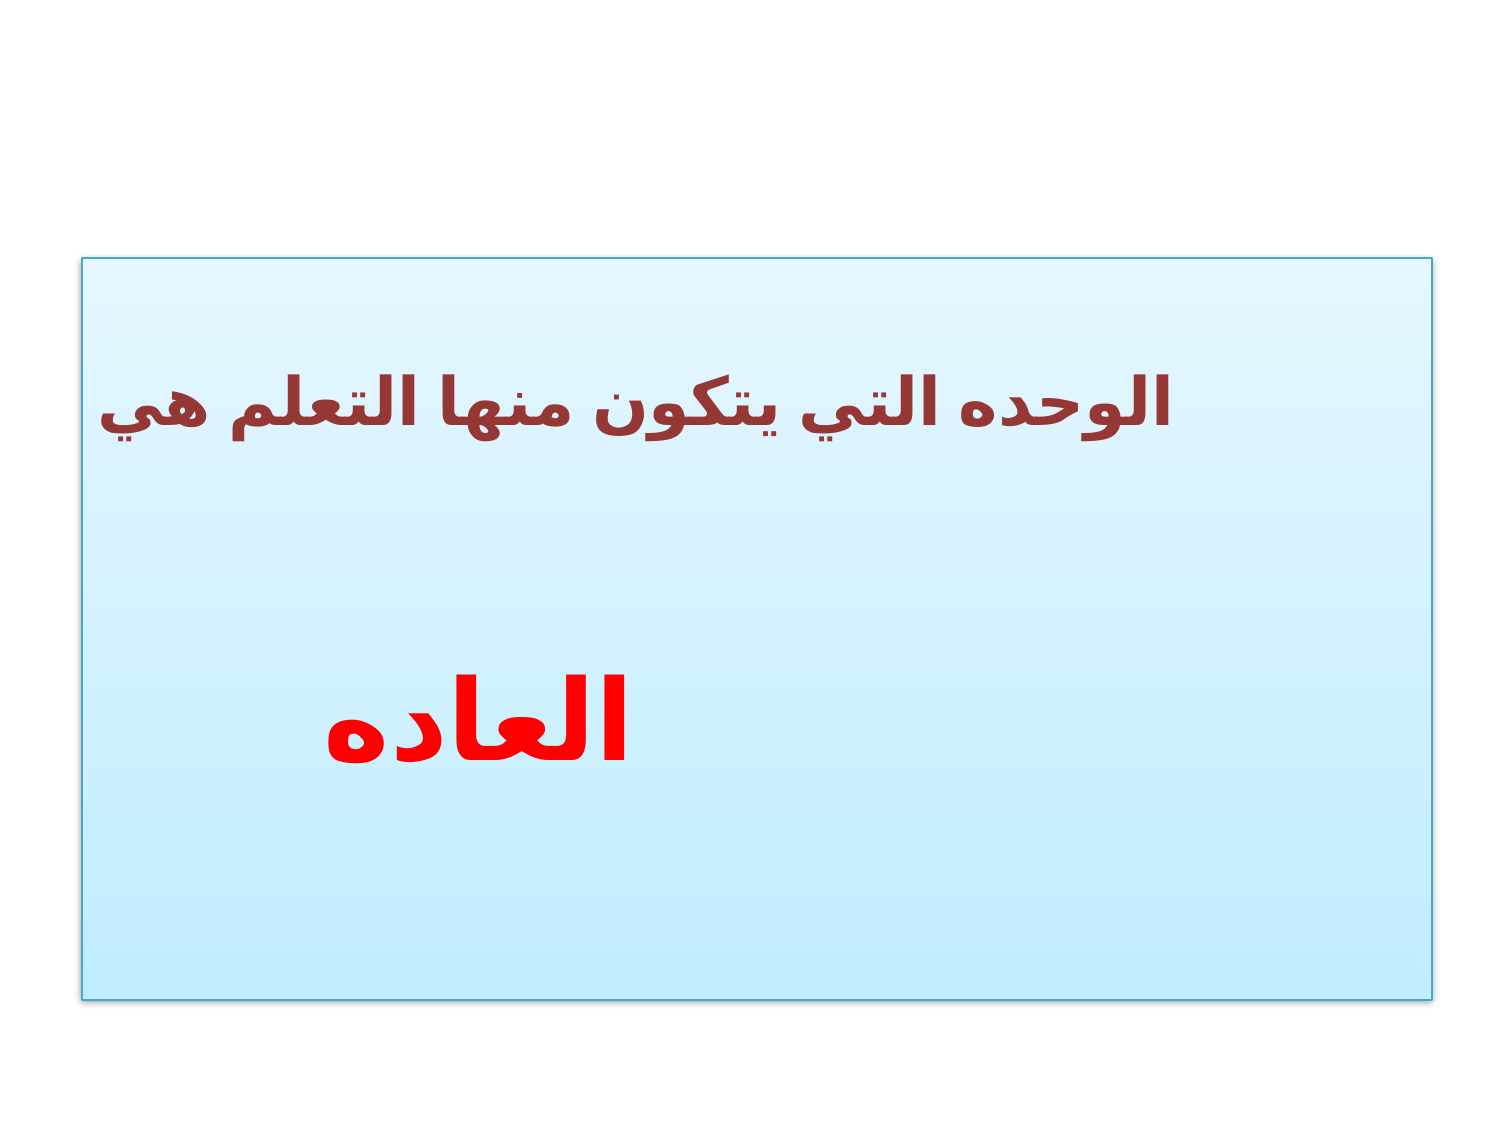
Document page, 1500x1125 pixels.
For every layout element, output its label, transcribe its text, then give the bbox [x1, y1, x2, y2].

list الوحده التي يتكون منها التعلم هي العاده [81, 257, 1433, 1001]
